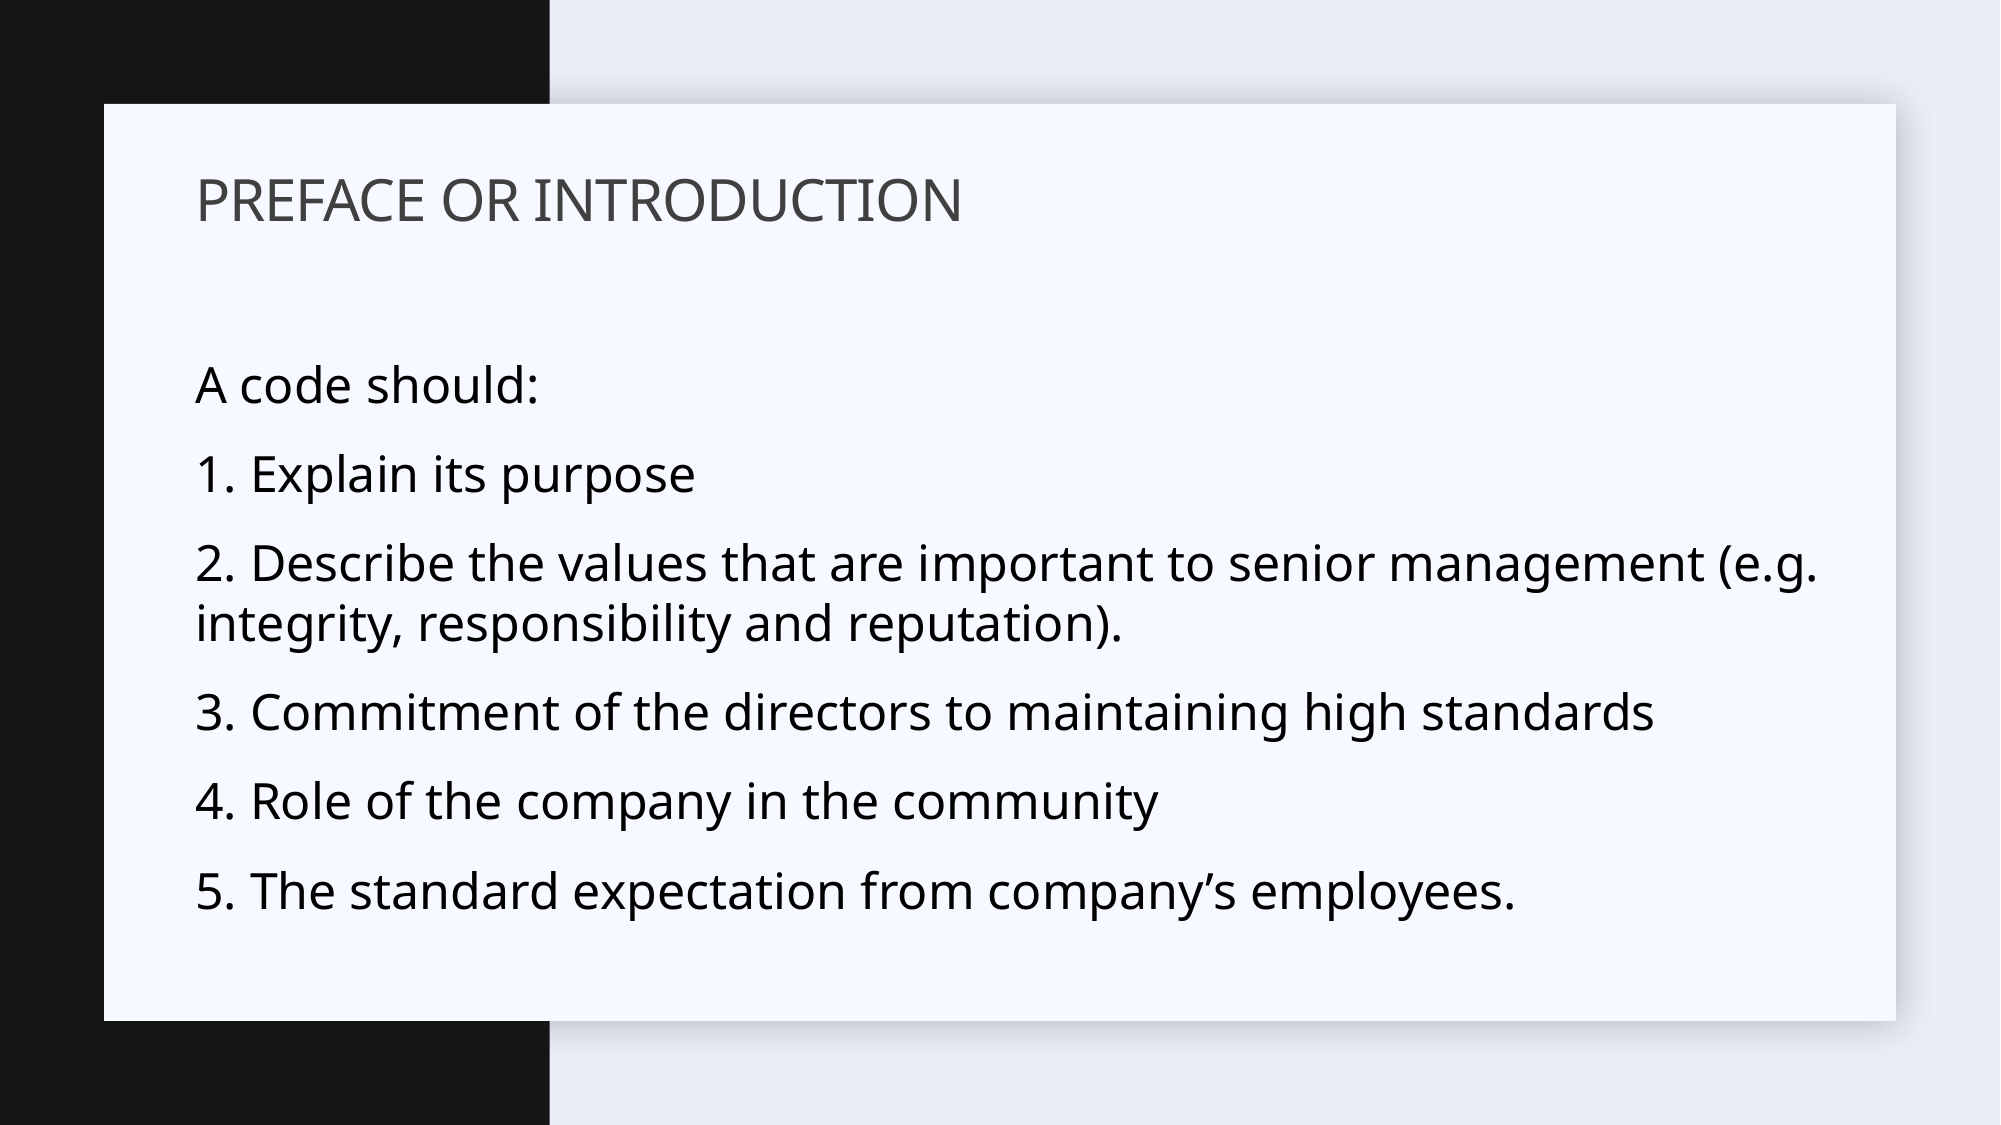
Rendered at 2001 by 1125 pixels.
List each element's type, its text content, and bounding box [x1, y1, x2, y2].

title Preface or introduction [180, 154, 1830, 251]
list A code should: 1. Explain its purpose 2. Describe the values that are important to senior management (e.g. integrity, responsibility and reputation). 3. Commitment of the directors to maintaining high standards 4. Role of the company in the community 5. The standard expectation from company’s employees. [180, 345, 1830, 963]
